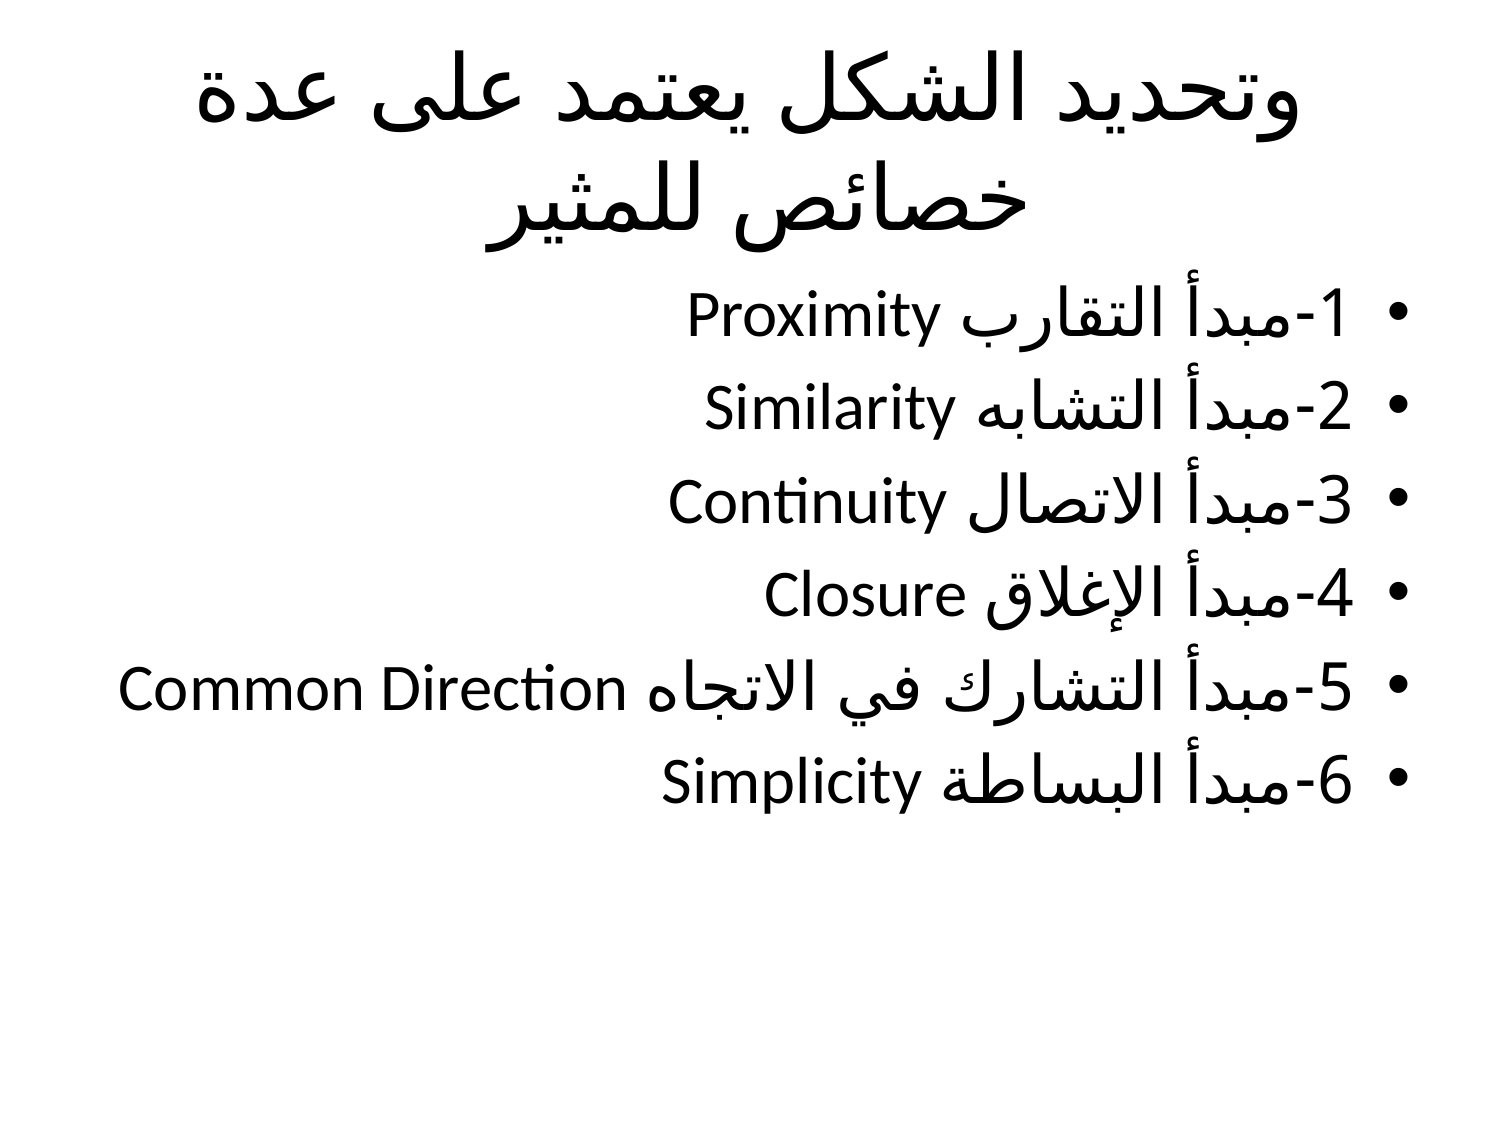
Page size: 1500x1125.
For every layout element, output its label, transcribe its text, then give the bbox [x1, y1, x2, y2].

title وتحديد الشكل يعتمد على عدة خصائص للمثير [75, 45, 1425, 233]
list 1-مبدأ التقارب Proximity 2-مبدأ التشابه Similarity 3-مبدأ الاتصال Continuity 4-مبدأ الإغلاق Closure 5-مبدأ التشارك في الاتجاه Common Direction 6-مبدأ البساطة Simplicity [75, 262, 1425, 1005]
